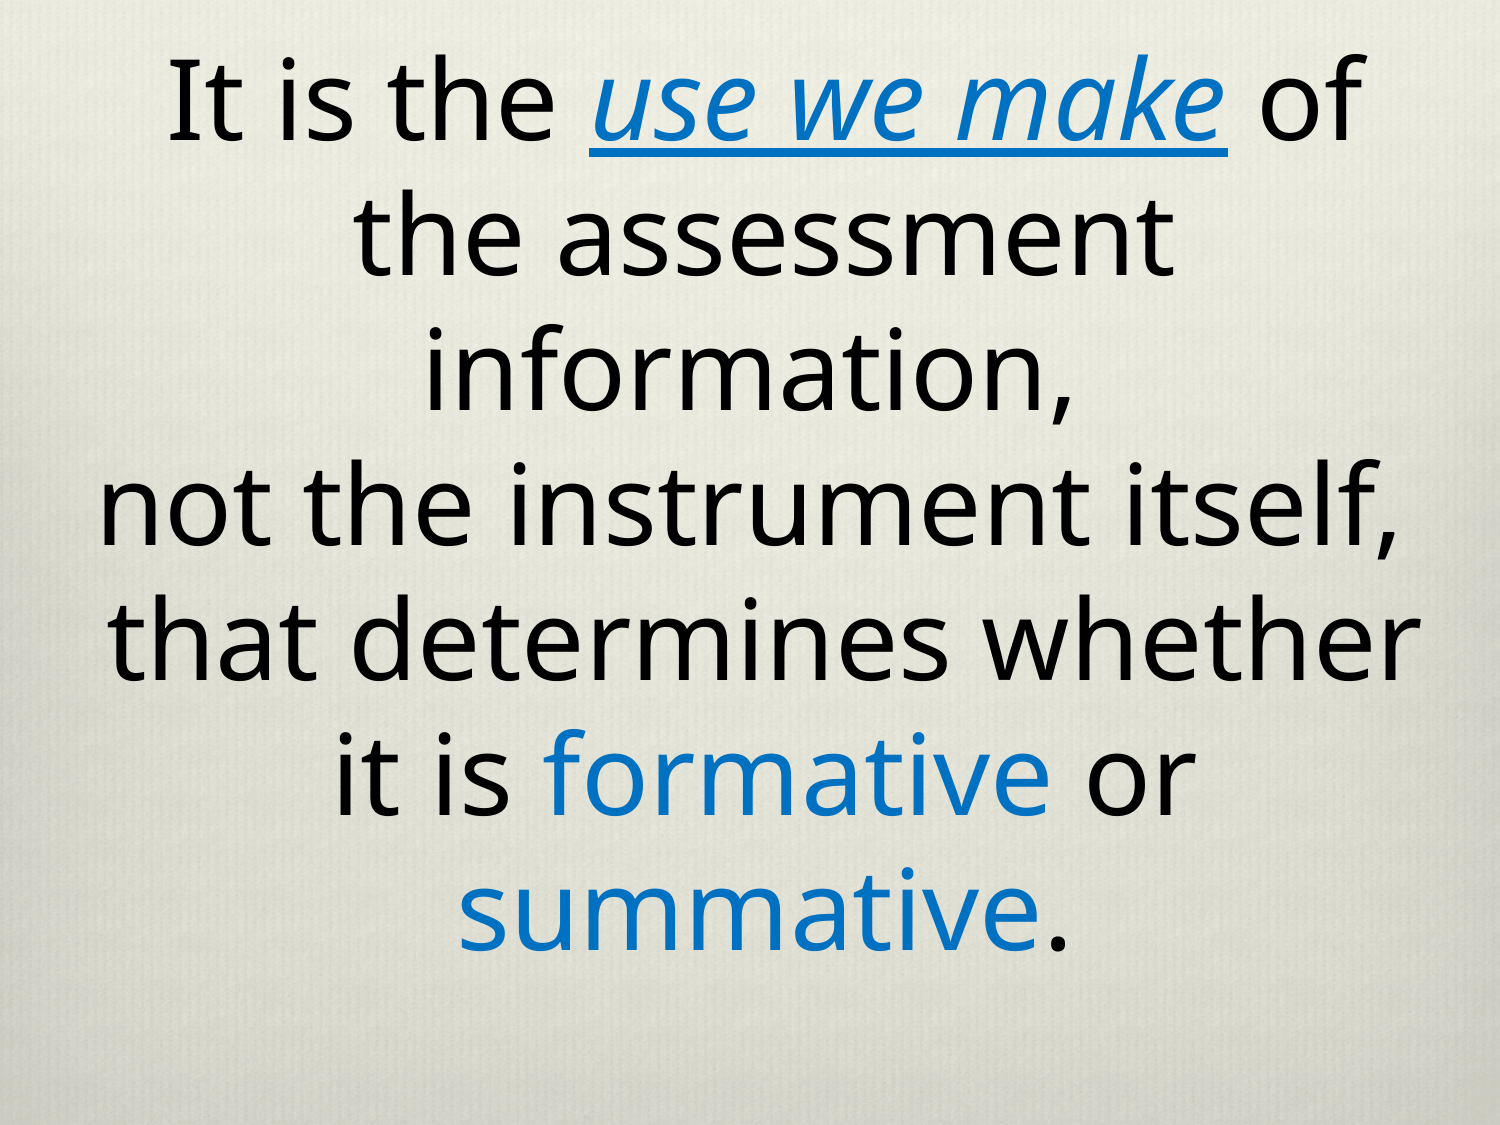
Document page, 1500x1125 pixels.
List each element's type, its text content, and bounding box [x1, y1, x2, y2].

title It is the use we make of the assessment information, not the instrument itself, that determines whether it is formative or summative. [57, 99, 1473, 900]
